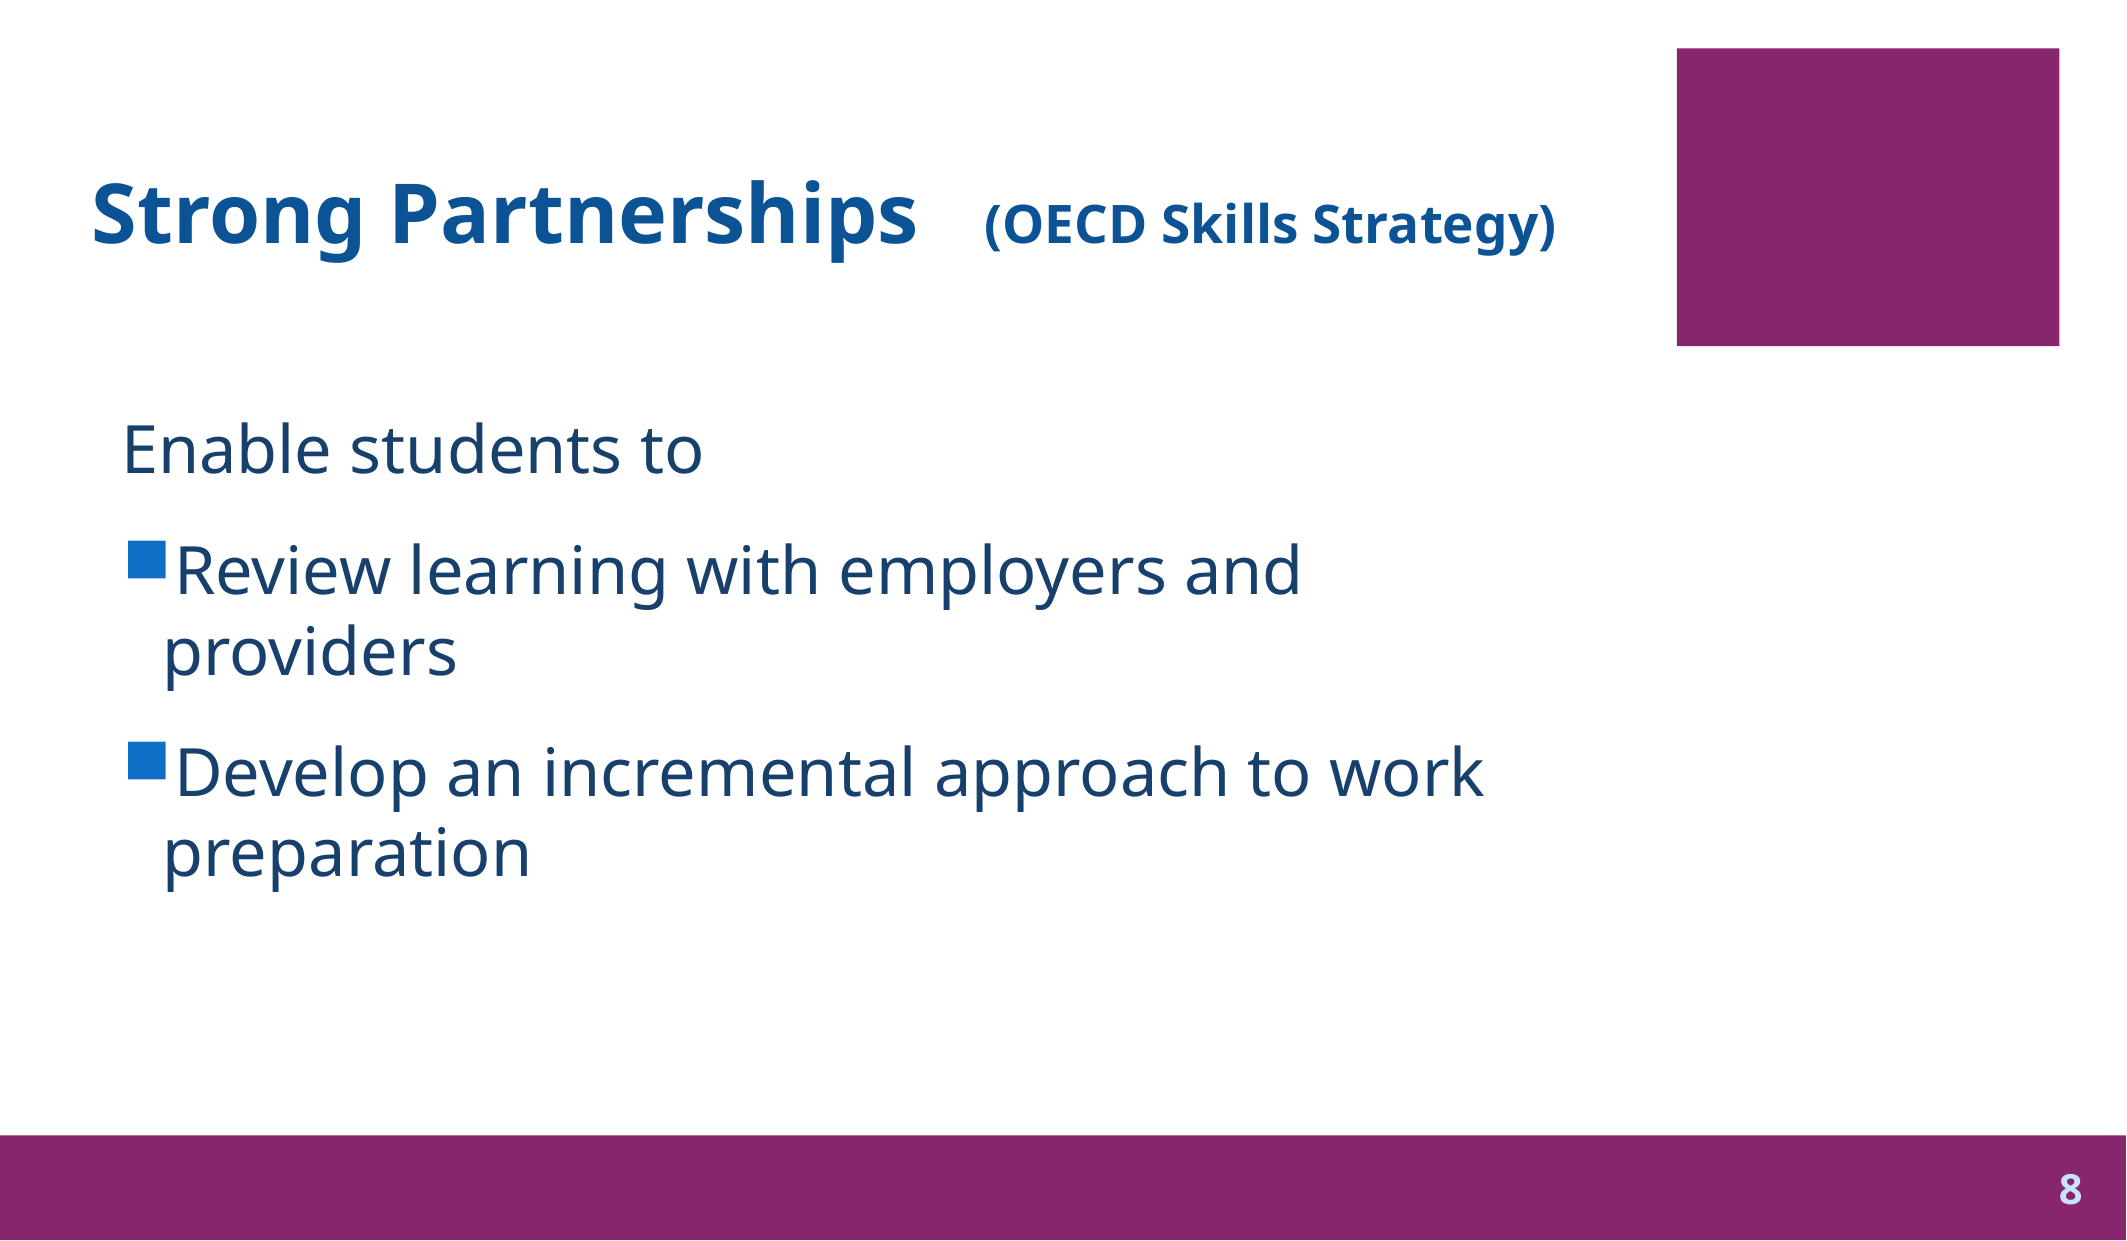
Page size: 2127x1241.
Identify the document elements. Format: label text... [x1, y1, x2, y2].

slide_number 8 [1619, 1154, 2098, 1221]
list Enable students to Review learning with employers and providers Develop an incremental approach to work preparation [106, 399, 1620, 1108]
title Strong Partnerships (OECD Skills Strategy) [76, 36, 1591, 268]
footer [0, 1135, 2126, 1241]
